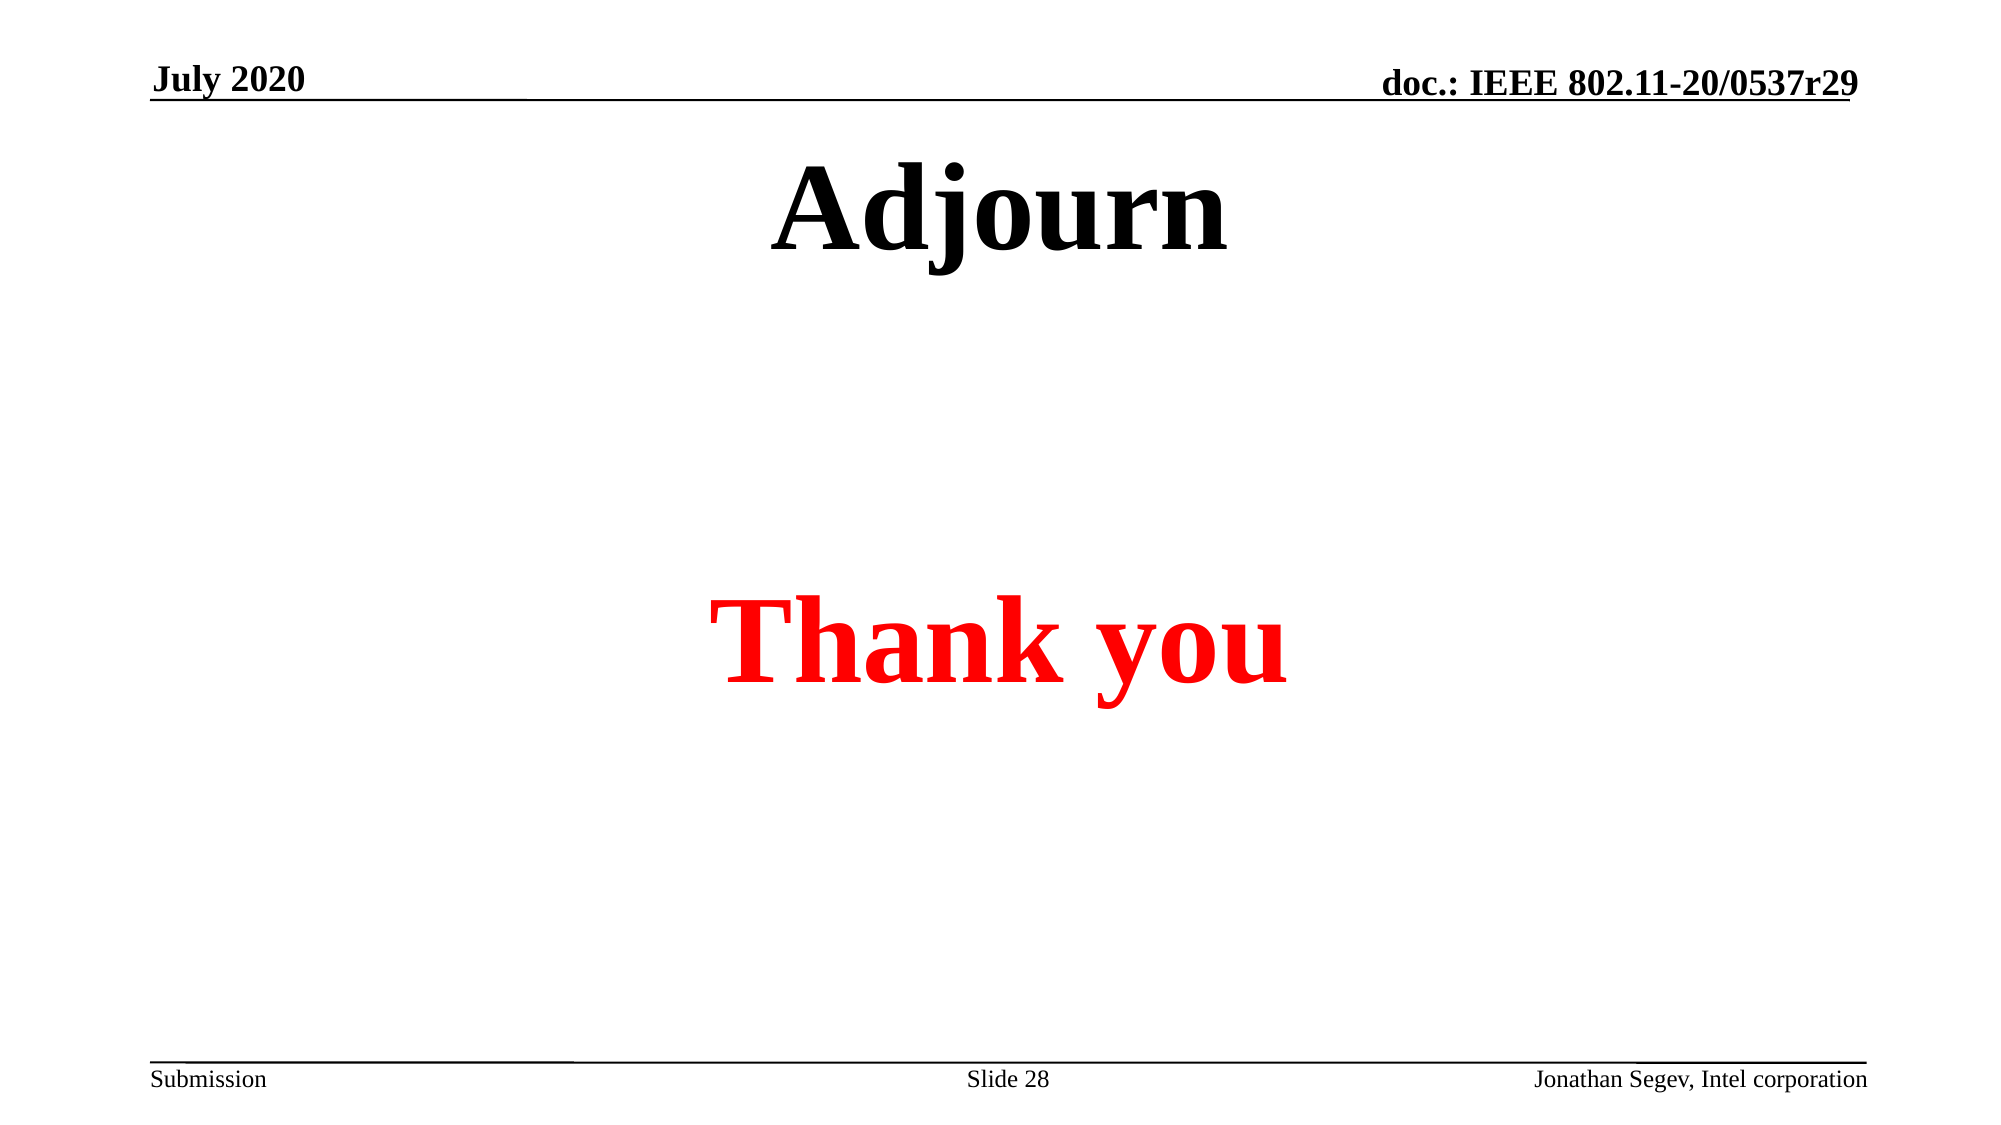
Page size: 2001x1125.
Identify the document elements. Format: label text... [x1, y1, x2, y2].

list Thank you [149, 324, 1850, 1000]
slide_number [152, 54, 563, 100]
title Adjourn [149, 112, 1850, 288]
footer Jonathan Segev, Intel corporation [1171, 1061, 1869, 1093]
slide_number Slide 28 [950, 1061, 1067, 1123]
